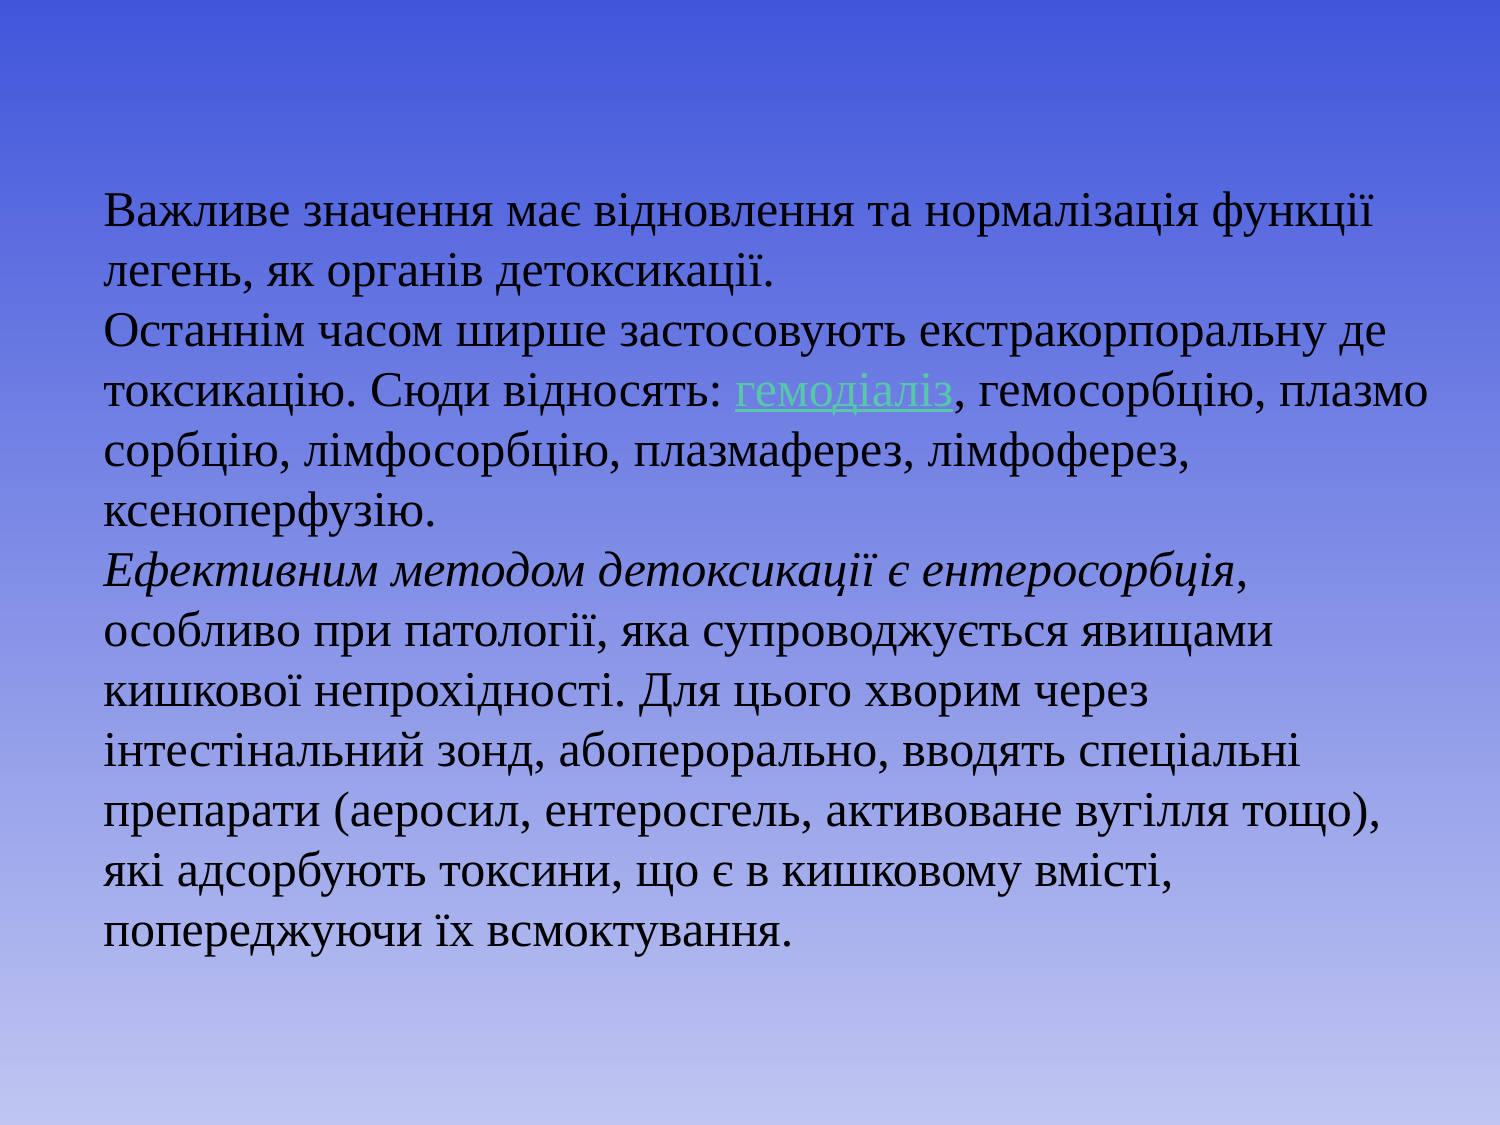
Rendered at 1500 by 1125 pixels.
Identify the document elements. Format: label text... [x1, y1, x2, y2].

text_box Важливе значення має відновлення та нормалізація функції легень, як органів детоксикації. Останнім часом ширше застосовують екстракорпоральну де­токсикацію. Сюди відносять: гемодіаліз, гемосорбцію, плазмо­сорбцію, лімфосорбцію, плазмаферез, лімфоферез, ксеноперфузію. Ефективним методом детоксикації є ентеросорбція, особливо при патології, яка супроводжується явищами кишкової непрохідності. Для цього хворим через інтестінальний зонд, абоперорально, вводять спеціальні препарати (аеросил, ентеросгель, активоване вугілля тощо), які адсорбують токсини, що є в кишковому вмісті, попереджуючи їх всмоктування. [88, 168, 1447, 964]
